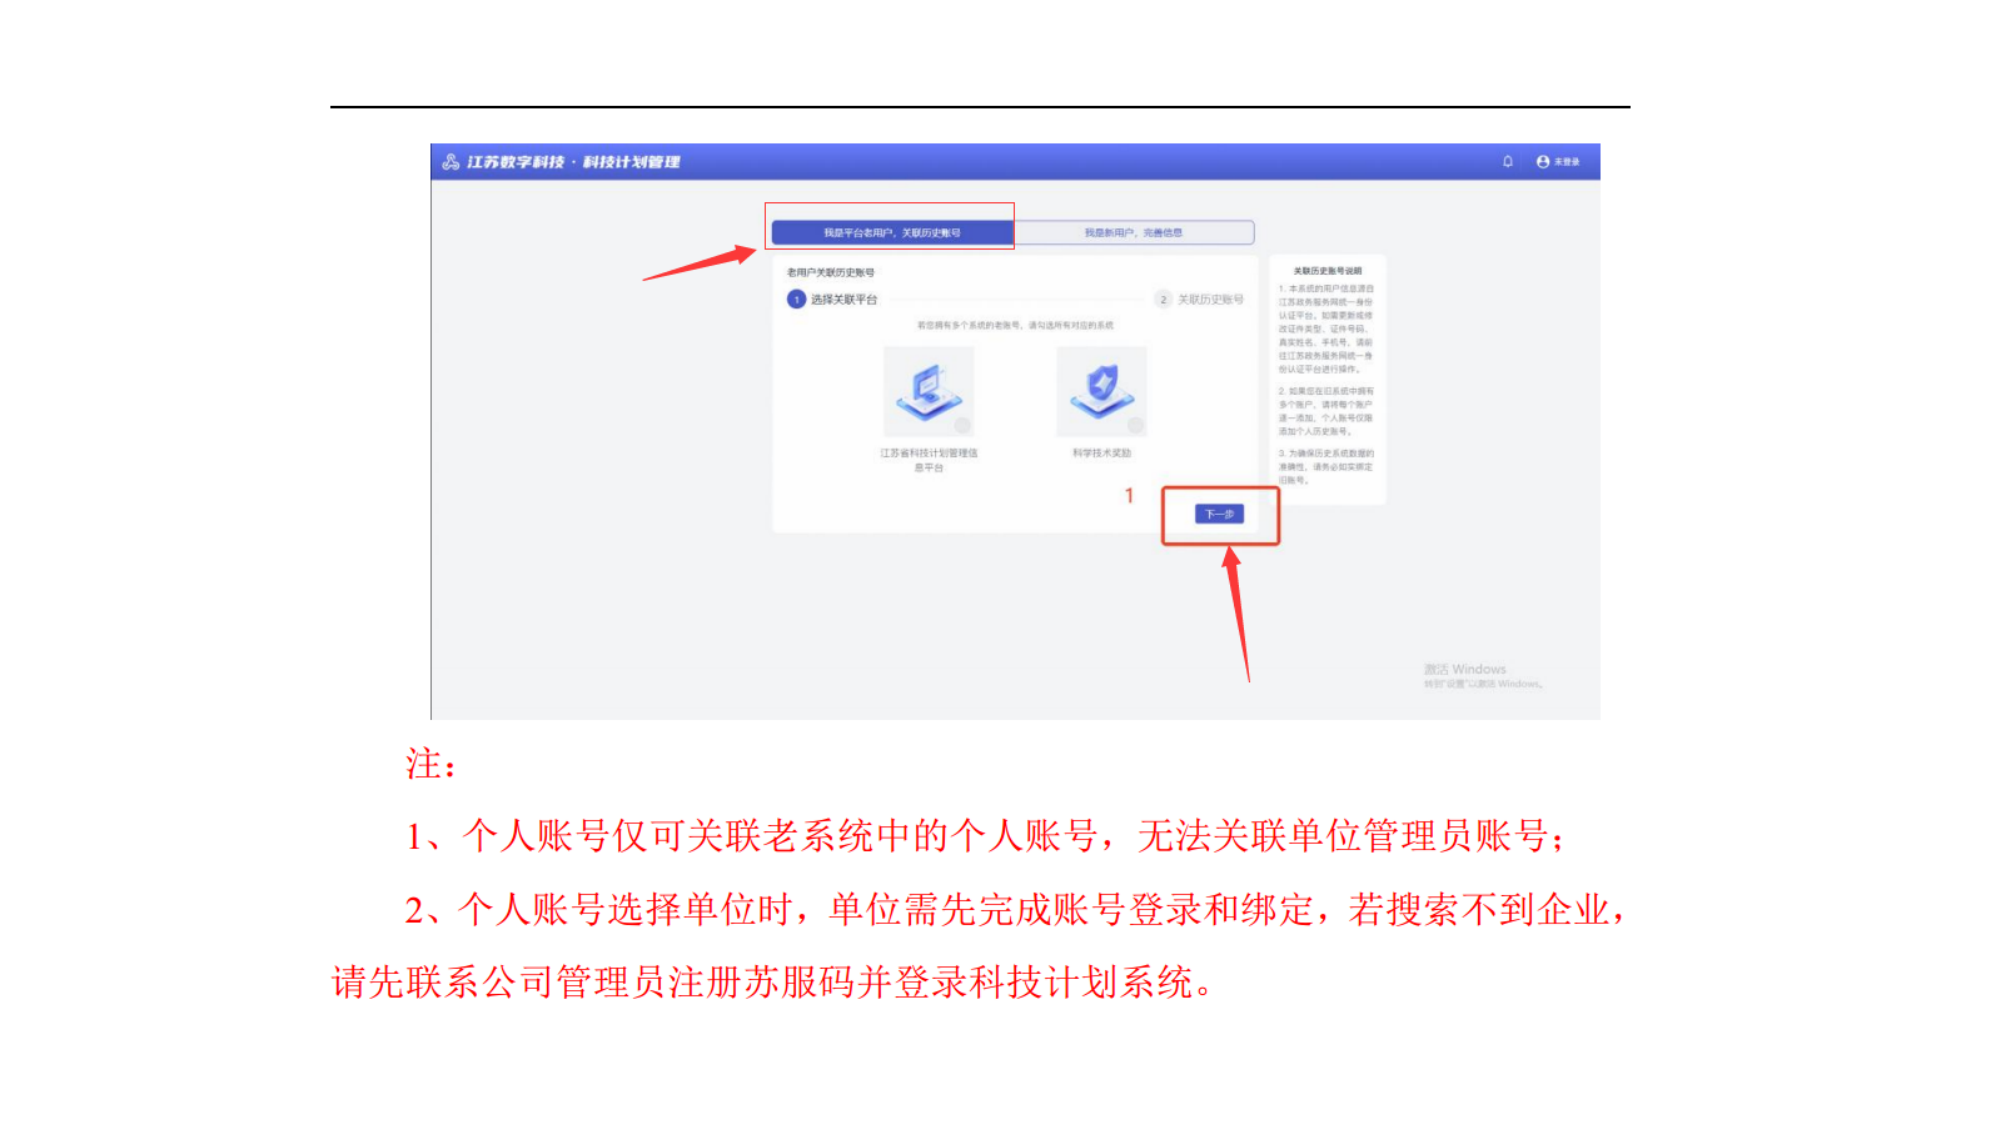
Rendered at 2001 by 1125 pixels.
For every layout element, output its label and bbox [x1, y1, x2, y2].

picture [323, 91, 1677, 1034]
